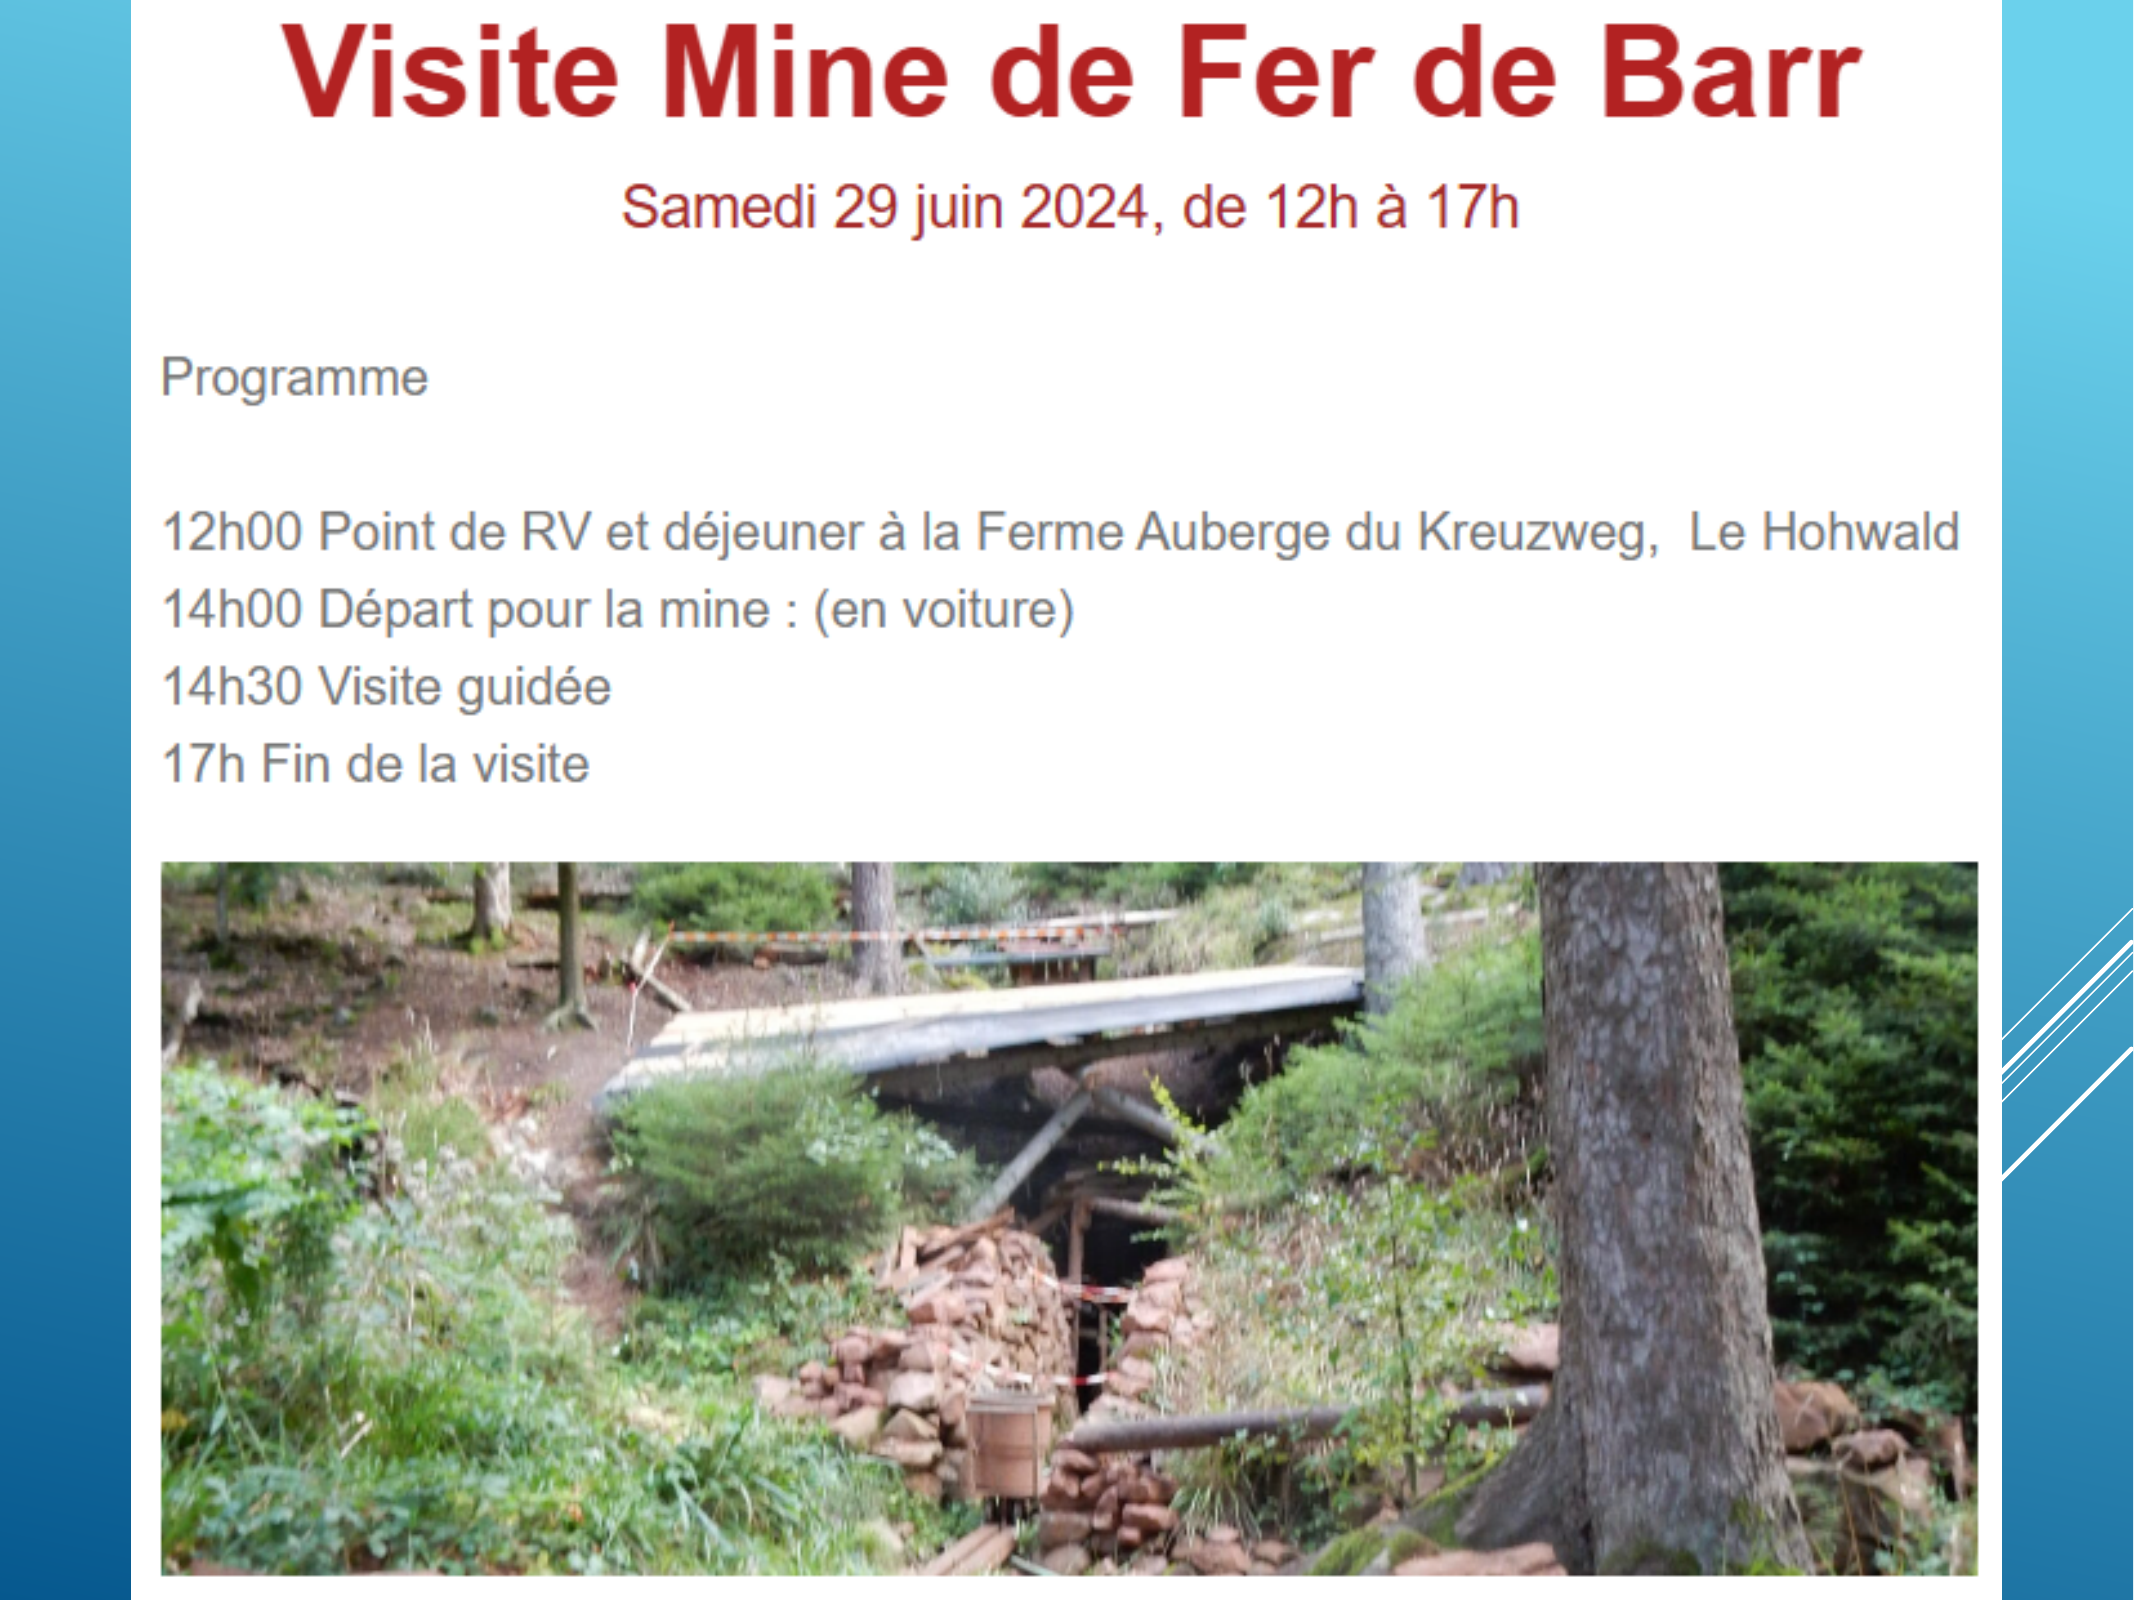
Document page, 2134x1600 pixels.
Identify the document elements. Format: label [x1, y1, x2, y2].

picture [131, 0, 2003, 1600]
